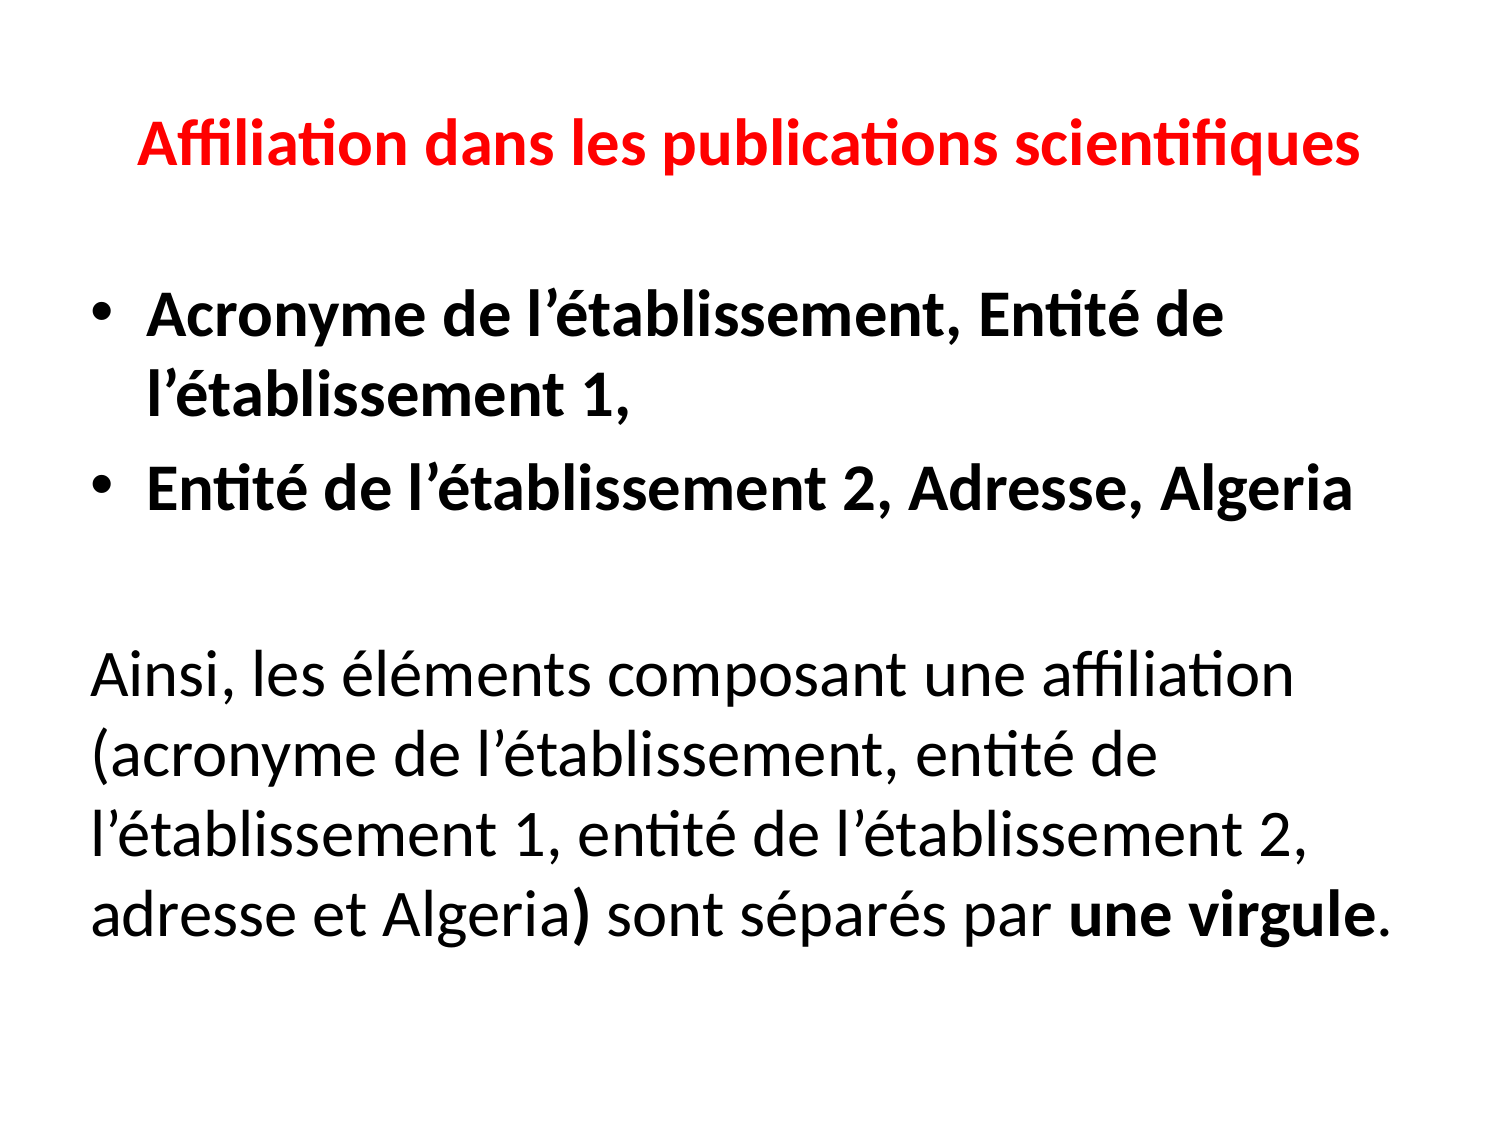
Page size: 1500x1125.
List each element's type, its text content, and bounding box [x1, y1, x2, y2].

title Affiliation dans les publications scientifiques [75, 45, 1425, 233]
list Acronyme de l’établissement, Entité de l’établissement 1, Entité de l’établissement 2, Adresse, Algeria Ainsi, les éléments composant une affiliation (acronyme de l’établissement, entité de l’établissement 1, entité de l’établissement 2, adresse et Algeria) sont séparés par une virgule. [75, 262, 1425, 1005]
